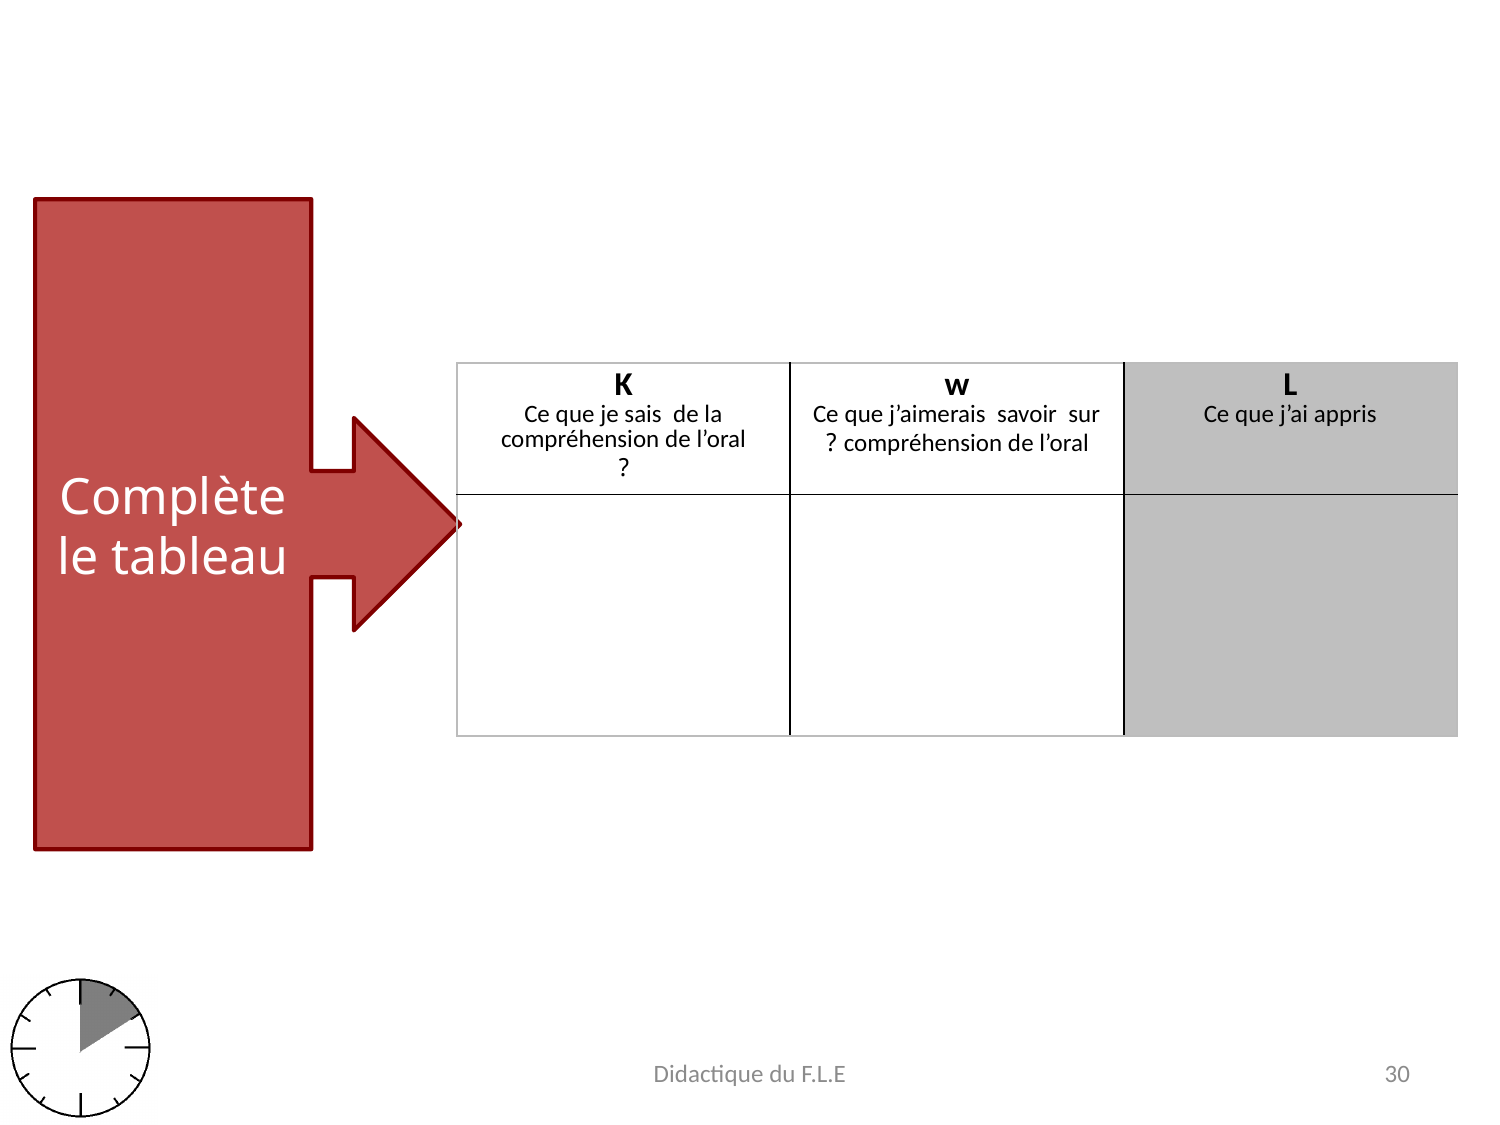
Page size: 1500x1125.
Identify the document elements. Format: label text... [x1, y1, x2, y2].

text_box Complète le tableau [33, 197, 456, 852]
picture [0, 974, 158, 1125]
table_cell [791, 495, 1123, 735]
list [24, 299, 1463, 1063]
table_header K Ce que je sais de la compréhension de l’oral ? [458, 364, 789, 494]
table_header w Ce que j’aimerais savoir sur compréhension de l’oral ? [791, 364, 1123, 494]
footer Didactique du F.L.E [512, 1042, 988, 1103]
slide_number 30 [1074, 1042, 1425, 1103]
table_cell [458, 495, 789, 735]
table_header L Ce que j’ai appris [1125, 364, 1456, 494]
table_cell [1125, 495, 1456, 735]
